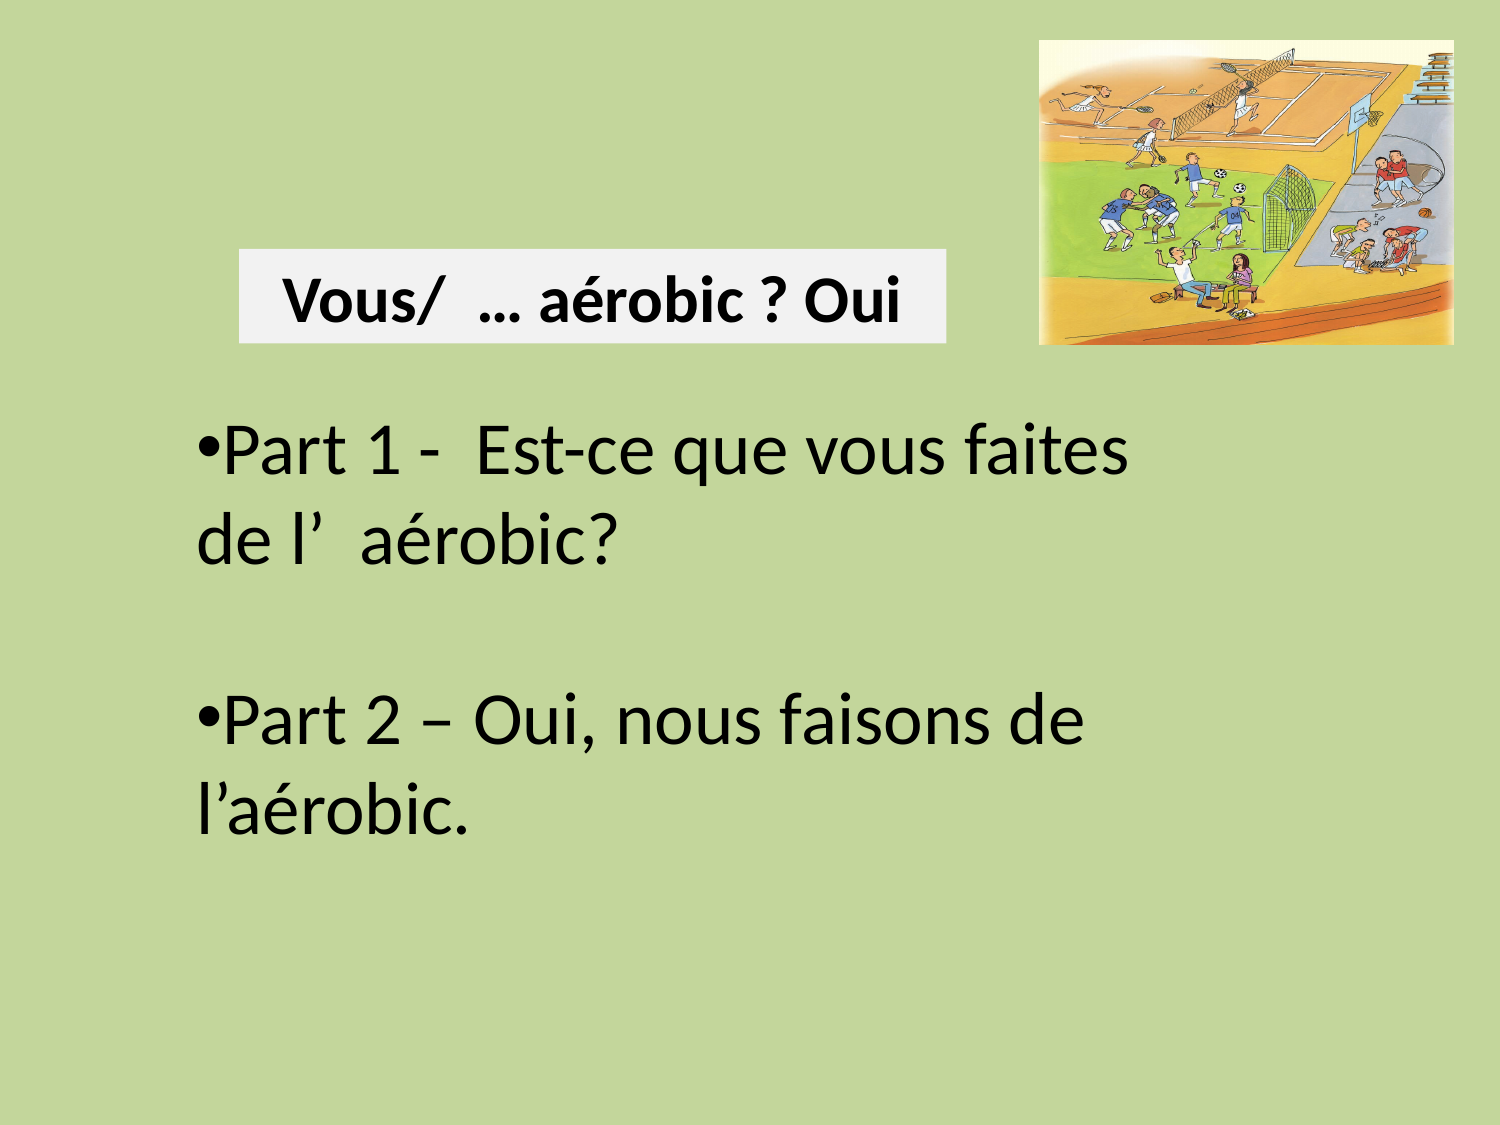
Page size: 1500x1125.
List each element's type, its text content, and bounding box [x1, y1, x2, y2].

text_box Vous/ … aérobic ? Oui [239, 248, 947, 344]
picture [1039, 40, 1454, 345]
text_box Part 1 - Est-ce que vous faites de l’ aérobic? Part 2 – Oui, nous faisons de l’aérobic. [181, 392, 1191, 858]
